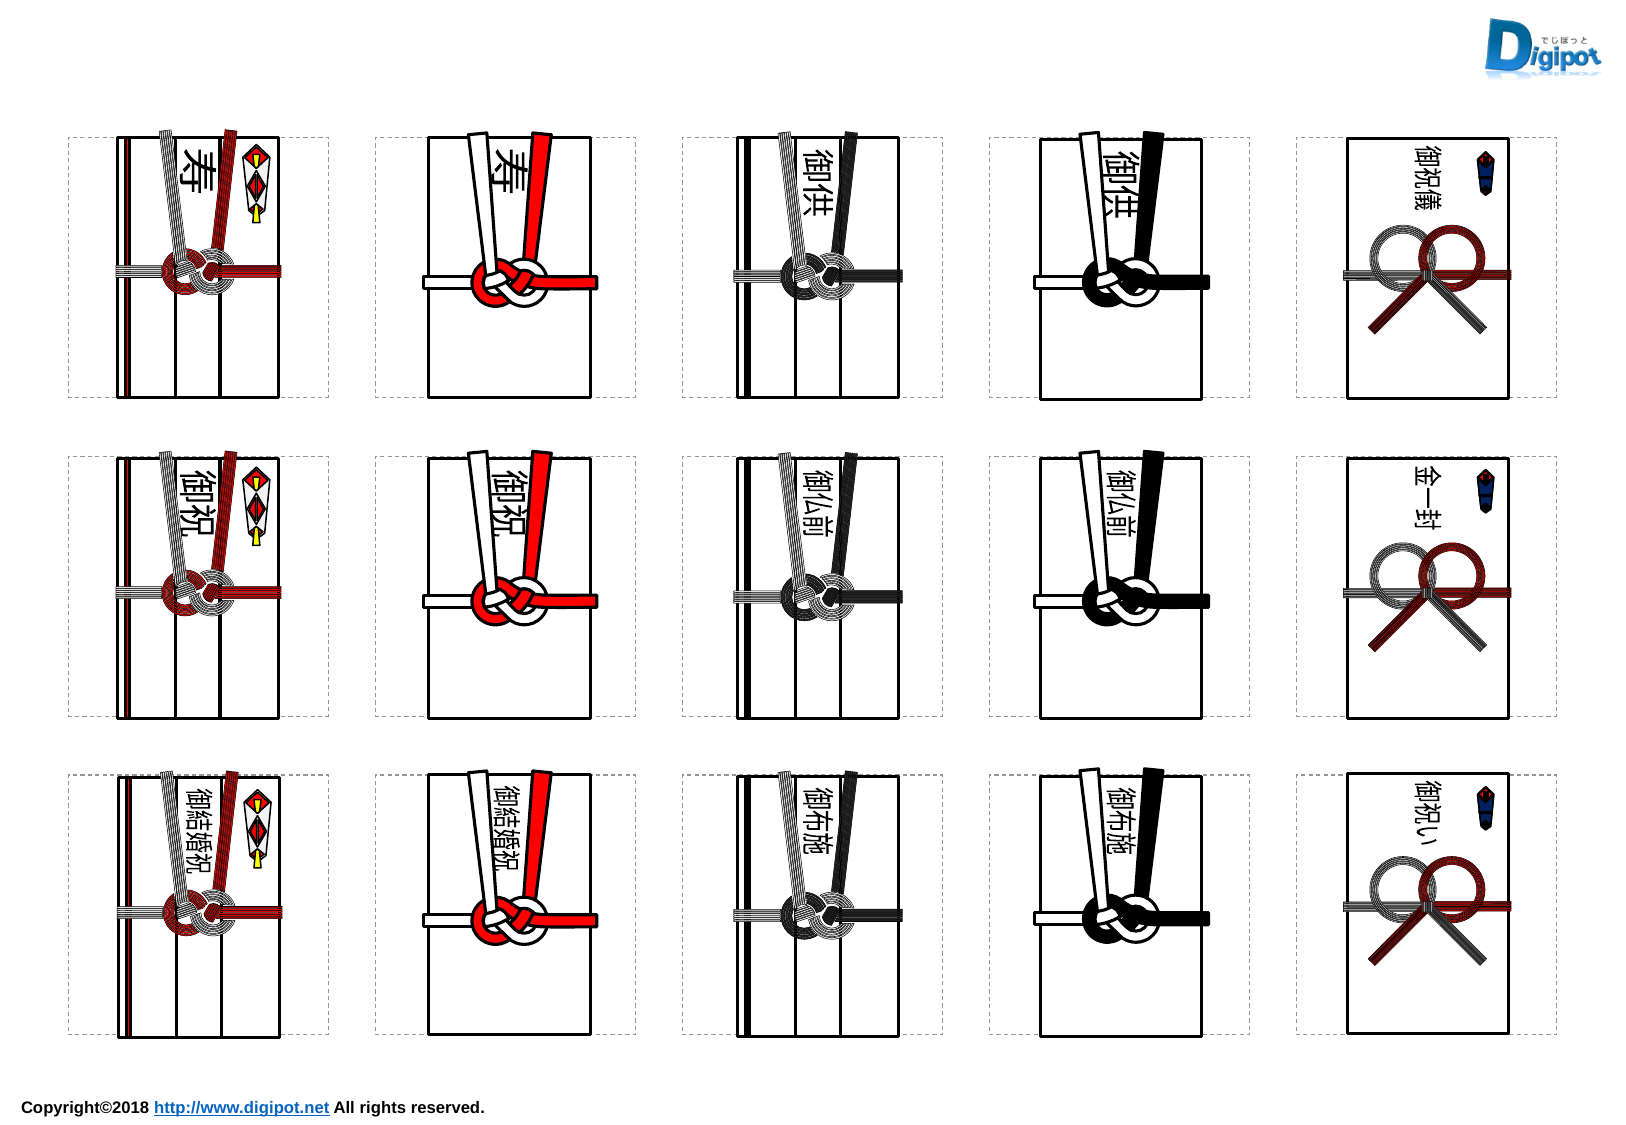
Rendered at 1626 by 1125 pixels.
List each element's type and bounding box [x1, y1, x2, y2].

text_box [423, 771, 597, 1035]
text_box [117, 771, 283, 1038]
text_box [1343, 138, 1512, 399]
text_box [733, 770, 903, 1037]
text_box [1343, 458, 1512, 719]
text_box [1343, 773, 1512, 1034]
text_box [115, 451, 282, 719]
text_box [1034, 451, 1209, 719]
text_box [423, 133, 597, 398]
text_box [115, 129, 282, 398]
picture [1485, 18, 1602, 82]
text_box [1034, 132, 1209, 400]
text_box [733, 452, 903, 719]
text_box [1034, 769, 1209, 1037]
text_box [423, 451, 597, 719]
text_box [733, 131, 903, 398]
